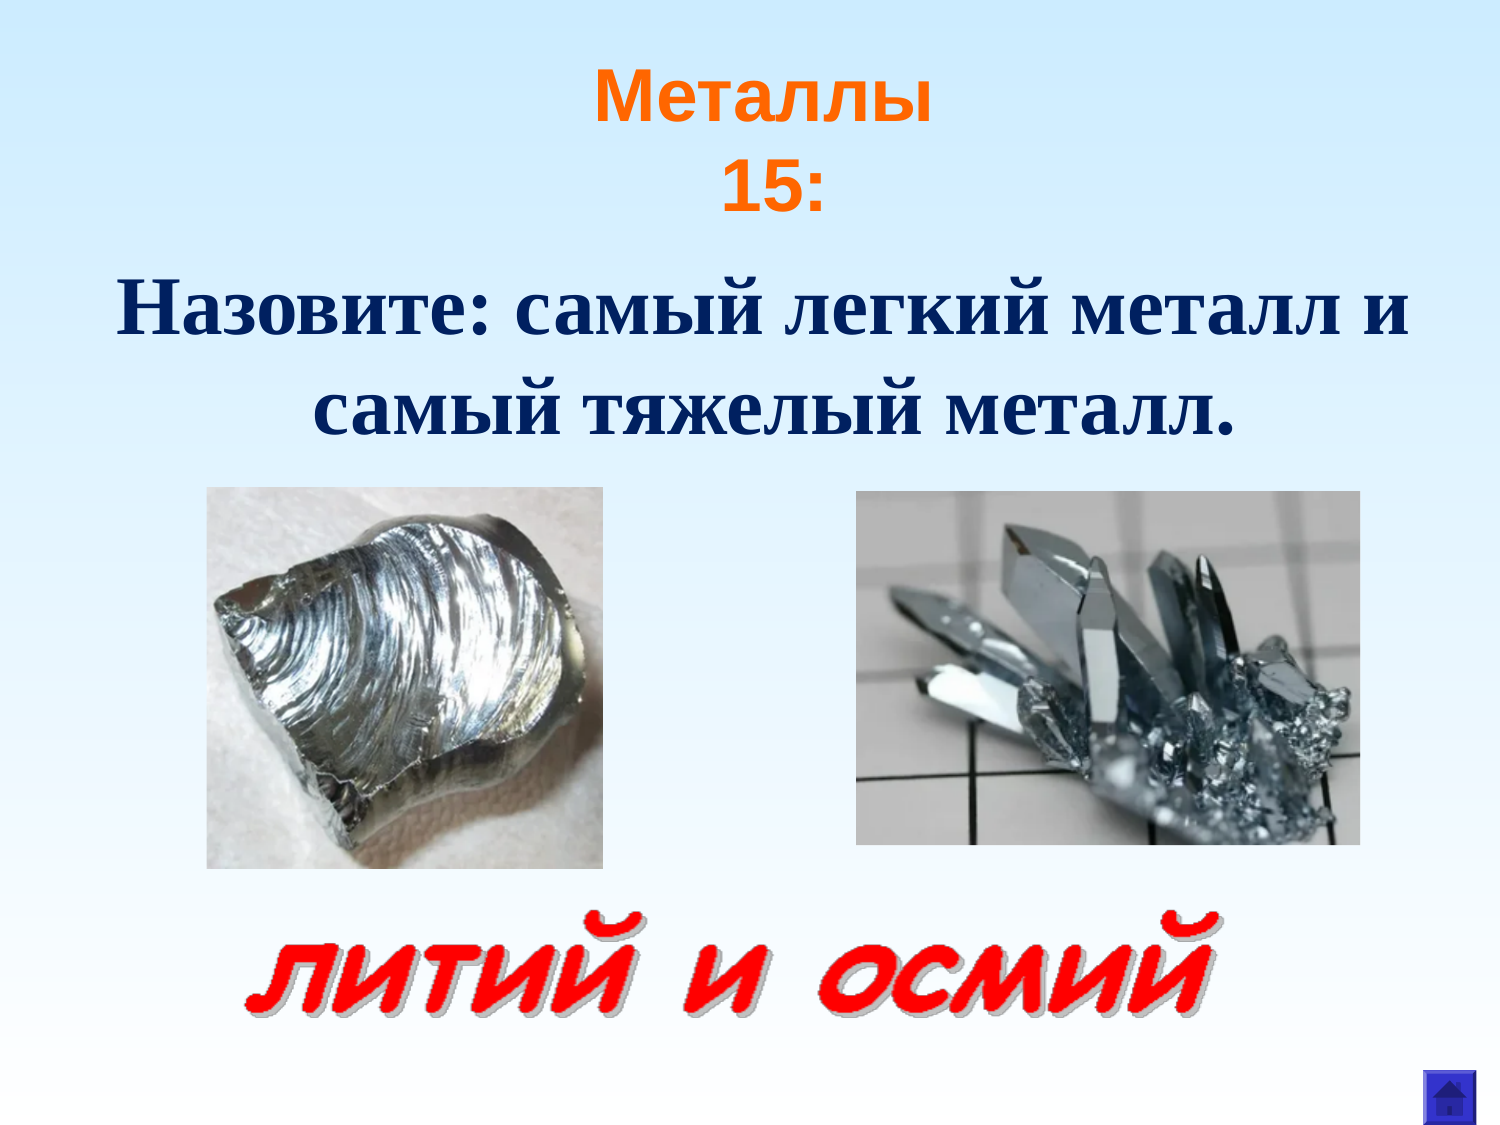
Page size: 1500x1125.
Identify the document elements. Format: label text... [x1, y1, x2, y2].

title Металлы 15: [99, 42, 1450, 231]
list Назовите: самый легкий металл и самый тяжелый металл. [100, 243, 1450, 510]
picture [101, 486, 1500, 1032]
text_box [1423, 1070, 1477, 1125]
